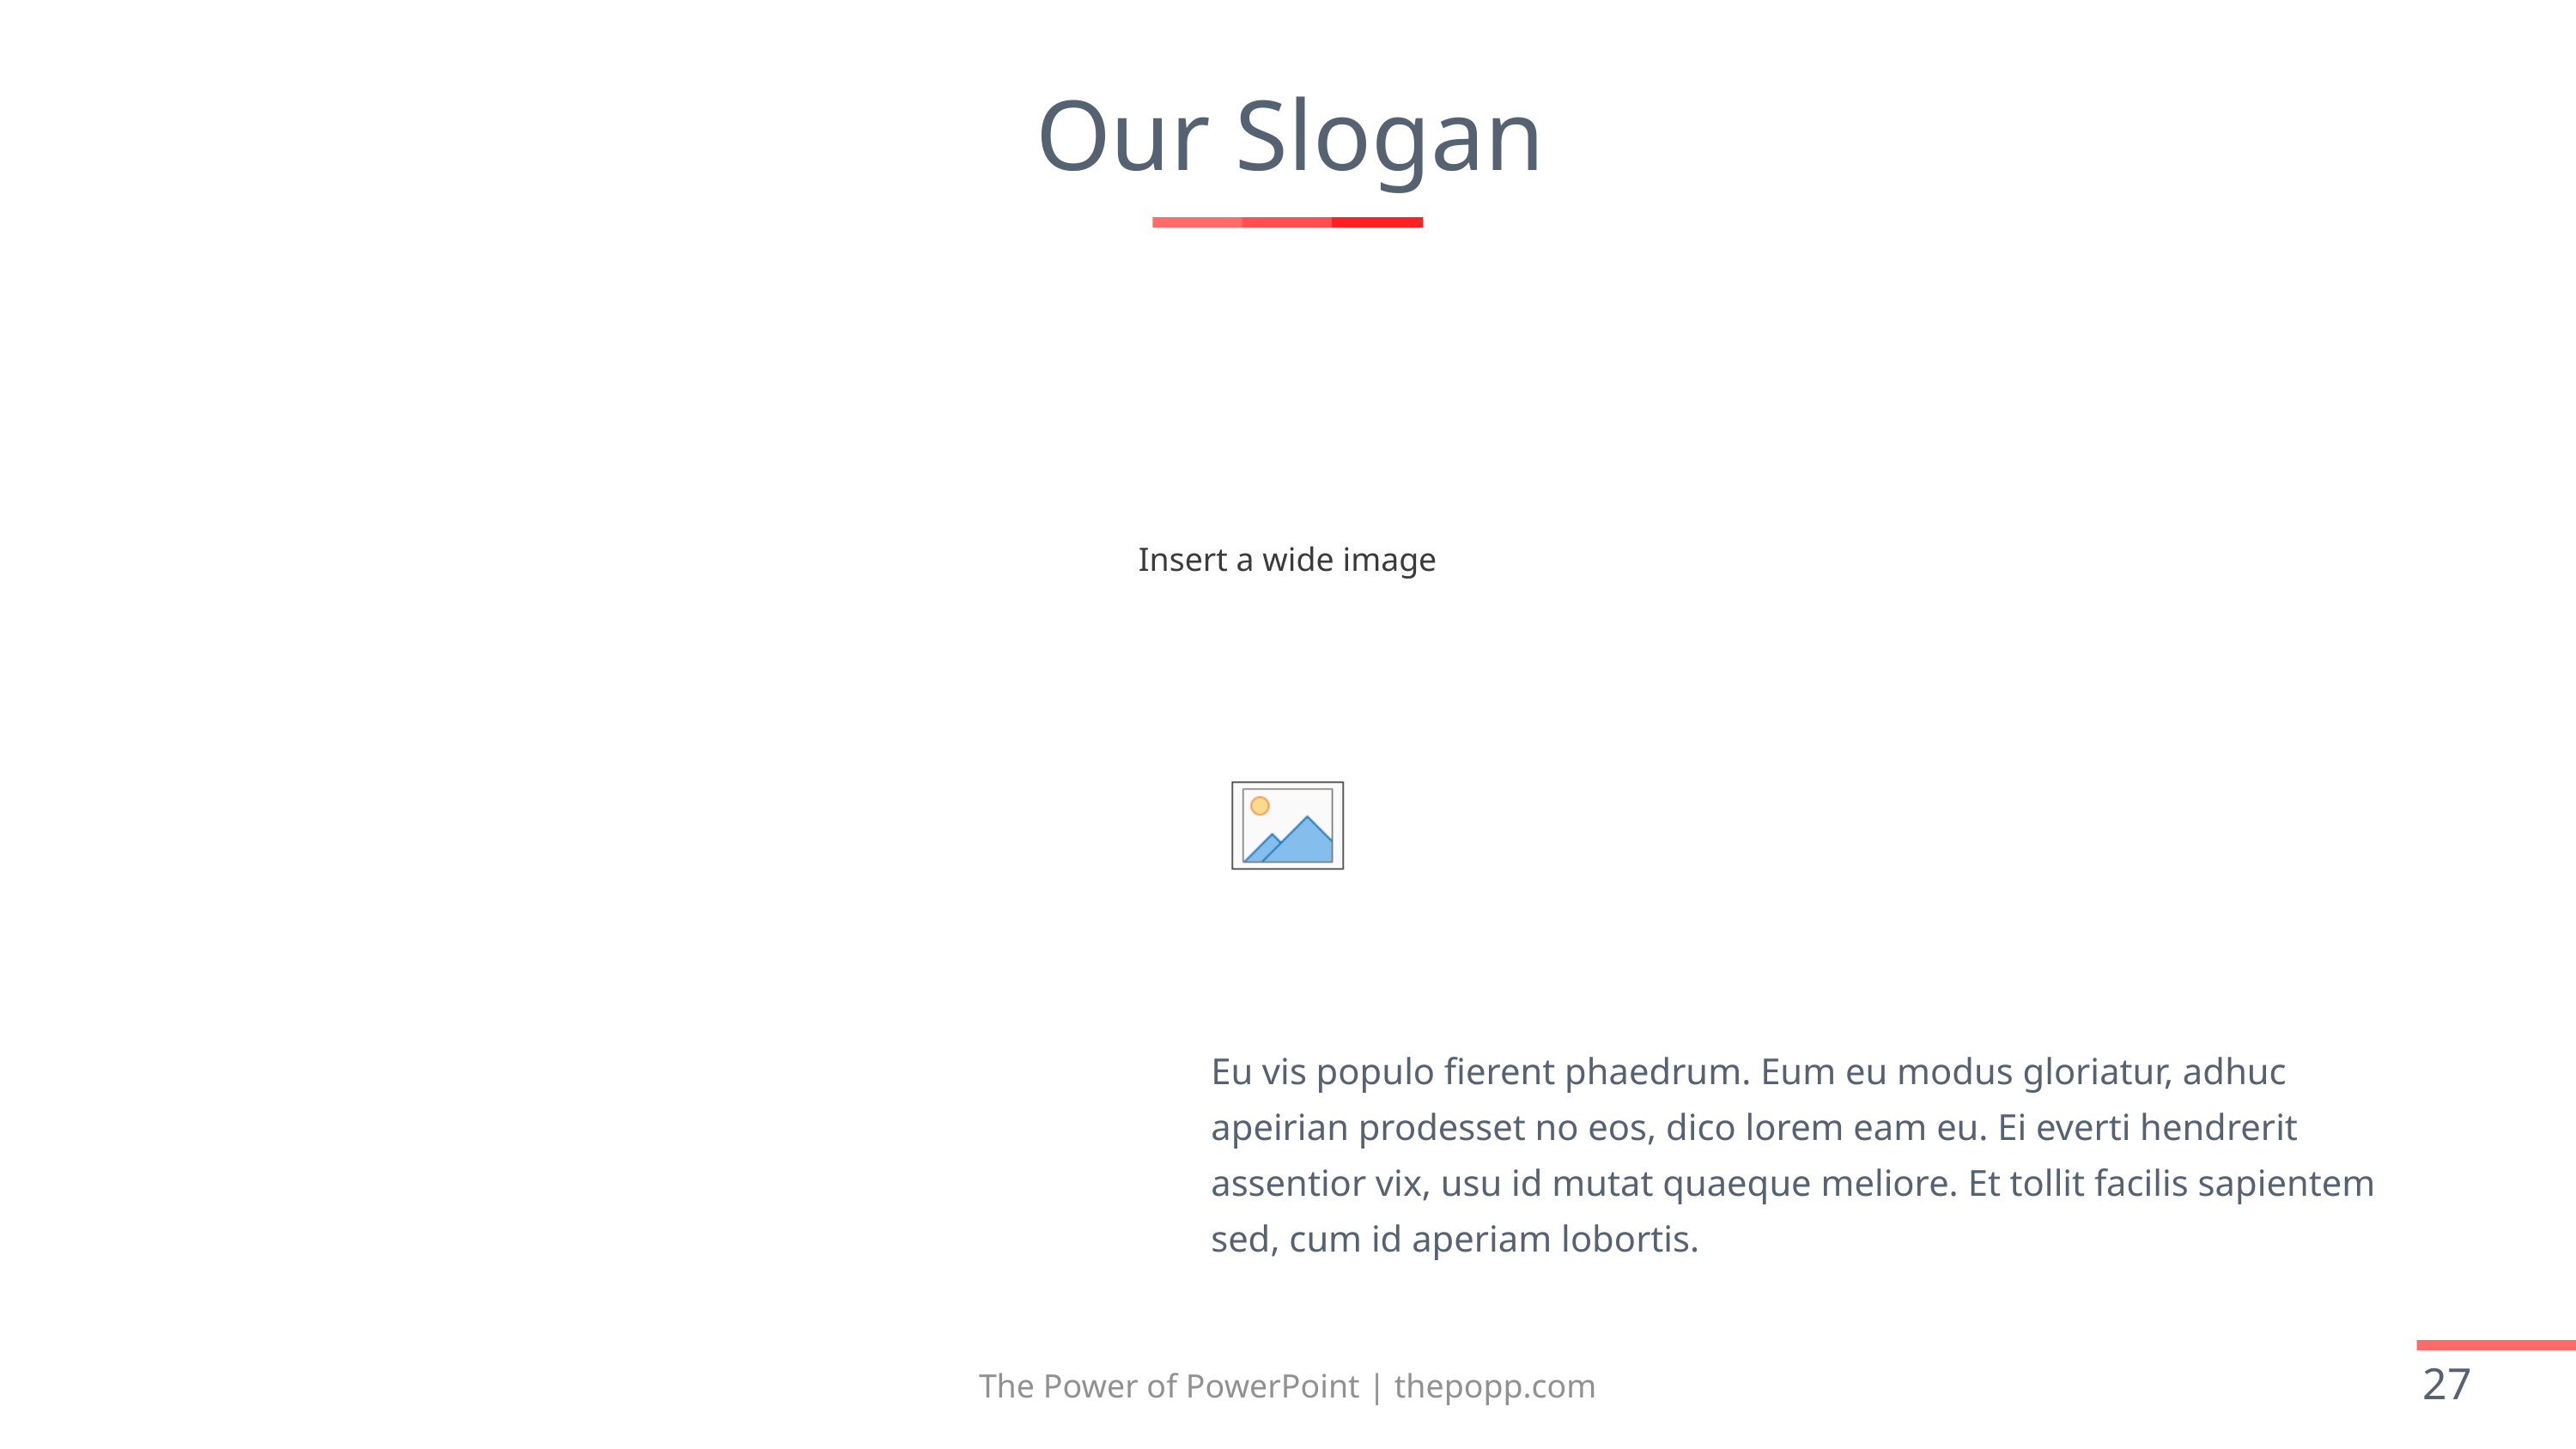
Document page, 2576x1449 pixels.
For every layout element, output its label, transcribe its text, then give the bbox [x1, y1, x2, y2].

slide_number 27 [2409, 1351, 2576, 1421]
footer The Power of PowerPoint | thepopp.com [853, 1349, 1723, 1427]
picture [0, 378, 2576, 1274]
title Our Slogan [69, 49, 2512, 230]
